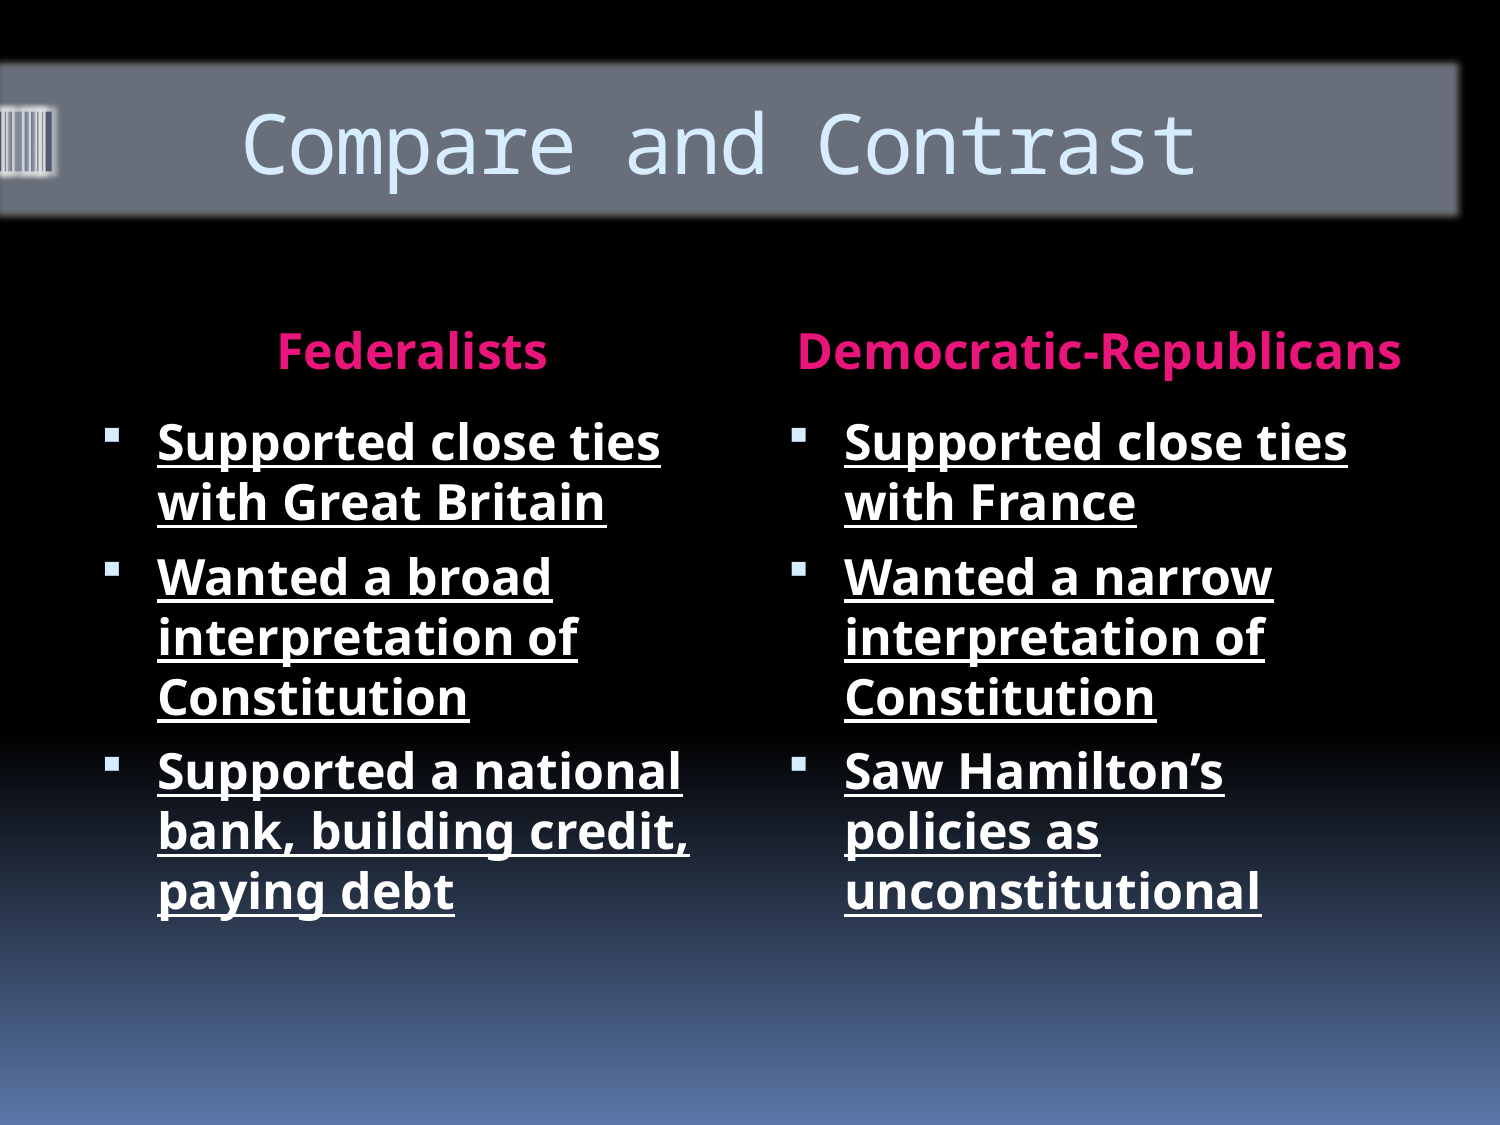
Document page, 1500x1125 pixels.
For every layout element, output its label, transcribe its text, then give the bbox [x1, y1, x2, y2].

list Supported close ties with Great Britain Wanted a broad interpretation of Constitution Supported a national bank, building credit, paying debt [75, 403, 738, 1053]
title Compare and Contrast [82, 83, 1358, 234]
list Supported close ties with France Wanted a narrow interpretation of Constitution Saw Hamilton’s policies as unconstitutional [761, 403, 1425, 1053]
list Federalists [75, 296, 738, 402]
list Democratic-Republicans [761, 296, 1425, 402]
